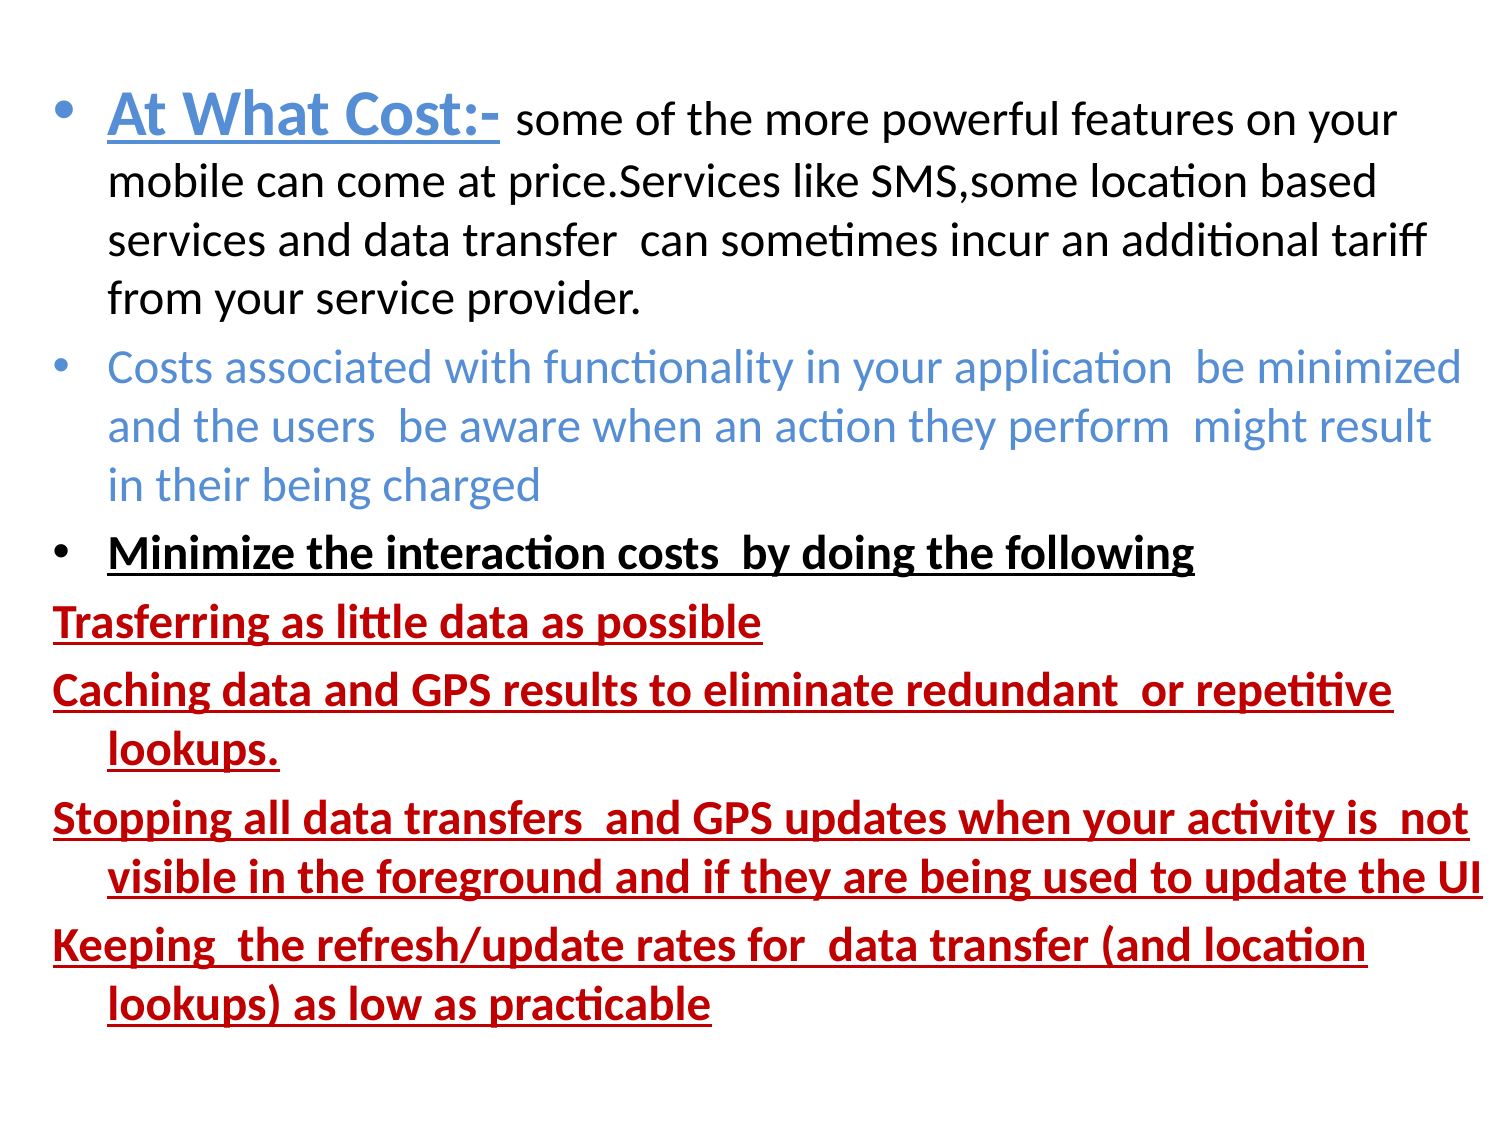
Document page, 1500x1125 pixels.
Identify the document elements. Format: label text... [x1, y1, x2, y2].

list At What Cost:- some of the more powerful features on your mobile can come at price.Services like SMS,some location based services and data transfer can sometimes incur an additional tariff from your service provider. Costs associated with functionality in your application be minimized and the users be aware when an action they perform might result in their being charged Minimize the interaction costs by doing the following Trasferring as little data as possible Caching data and GPS results to eliminate redundant or repetitive lookups. Stopping all data transfers and GPS updates when your activity is not visible in the foreground and if they are being used to update the UI Keeping the refresh/update rates for data transfer (and location lookups) as low as practicable [37, 62, 1500, 1088]
